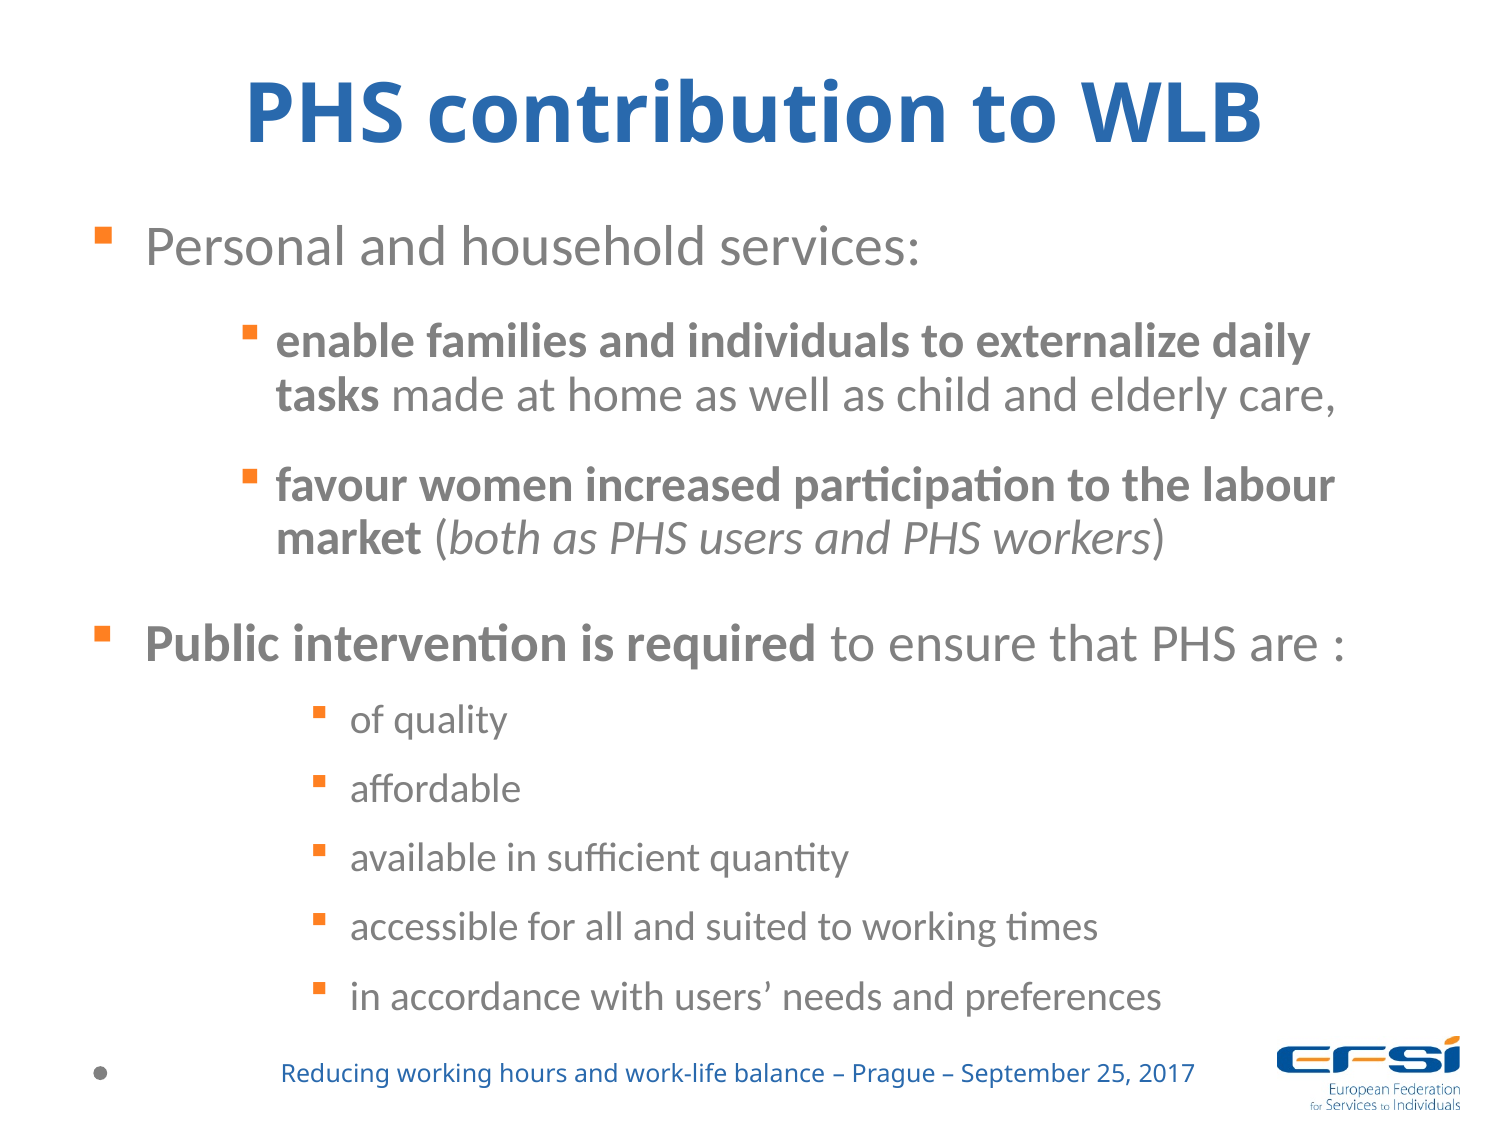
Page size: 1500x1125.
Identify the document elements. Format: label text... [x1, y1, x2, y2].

title PHS contribution to WLB [64, 0, 1415, 173]
footer Reducing working hours and work-life balance – Prague – September 25, 2017 [108, 1042, 1272, 1103]
picture [1277, 1036, 1460, 1111]
list Personal and household services: enable families and individuals to externalize daily tasks made at home as well as child and elderly care, favour women increased participation to the labour market (both as PHS users and PHS workers) Public intervention is required to ensure that PHS are : of quality affordable available in sufficient quantity accessible for all and suited to working times in accordance with users’ needs and preferences [75, 208, 1425, 1030]
